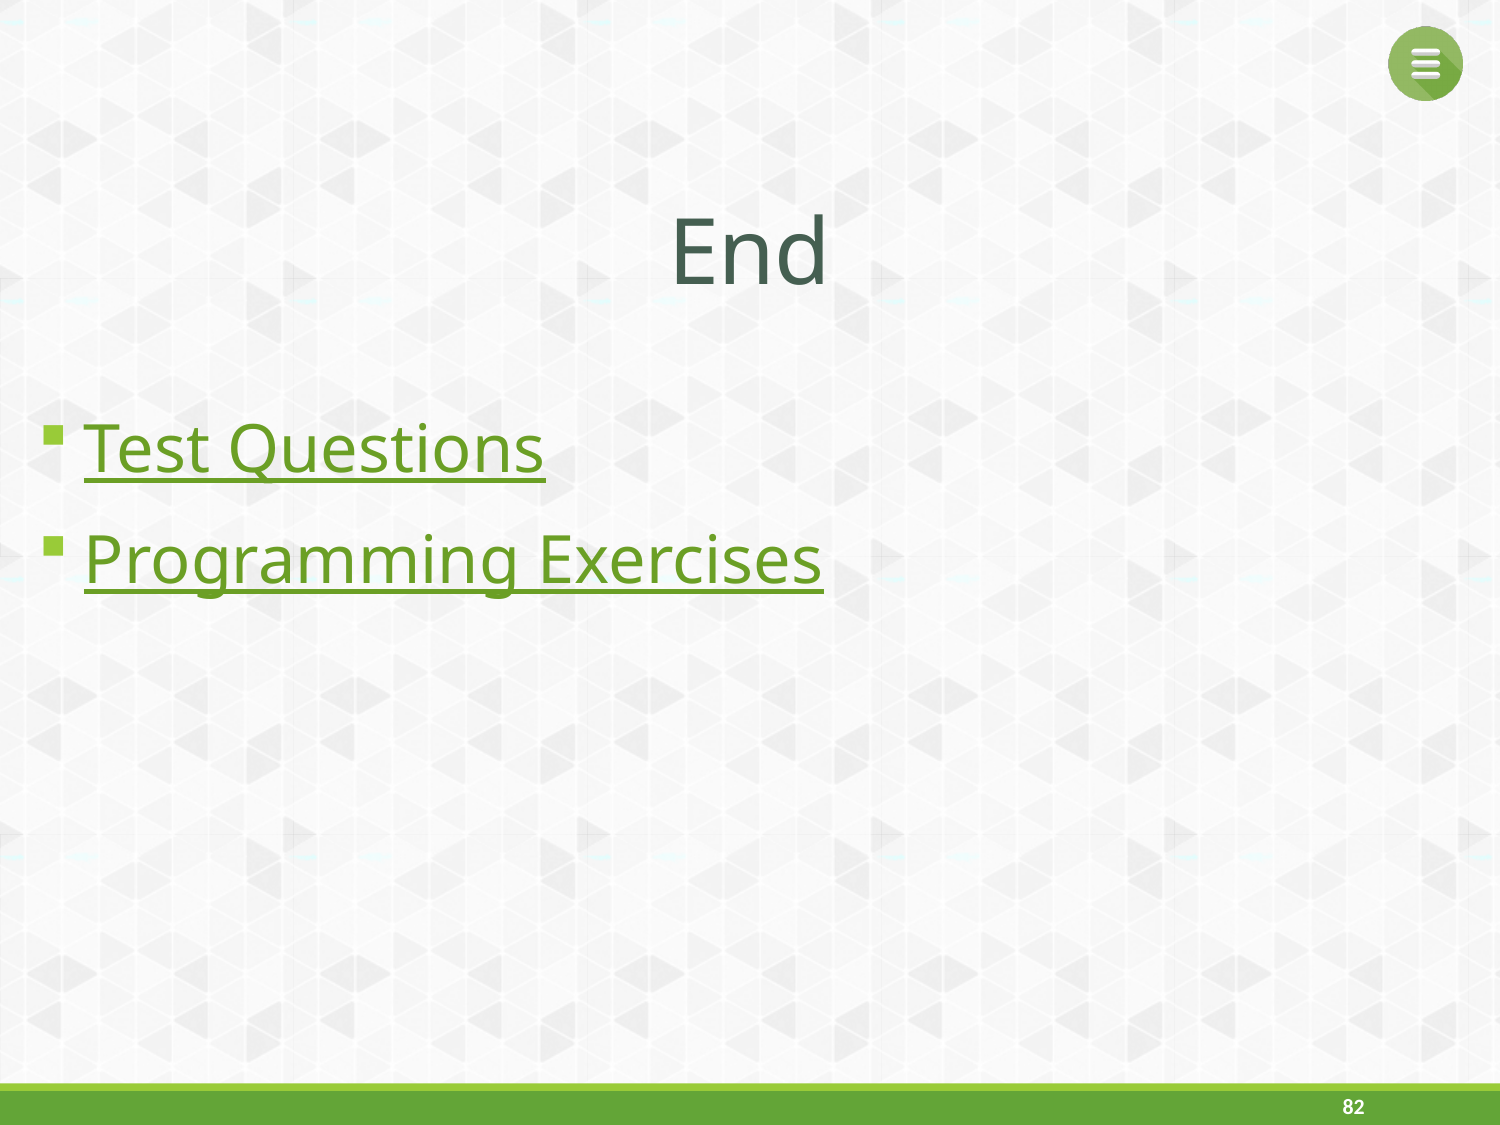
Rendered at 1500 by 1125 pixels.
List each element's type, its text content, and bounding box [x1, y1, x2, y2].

title End [23, 112, 1476, 399]
slide_number 82 [1218, 1090, 1380, 1121]
picture [0, 0, 1500, 1083]
list Test Questions Programming Exercises [23, 399, 1476, 1078]
